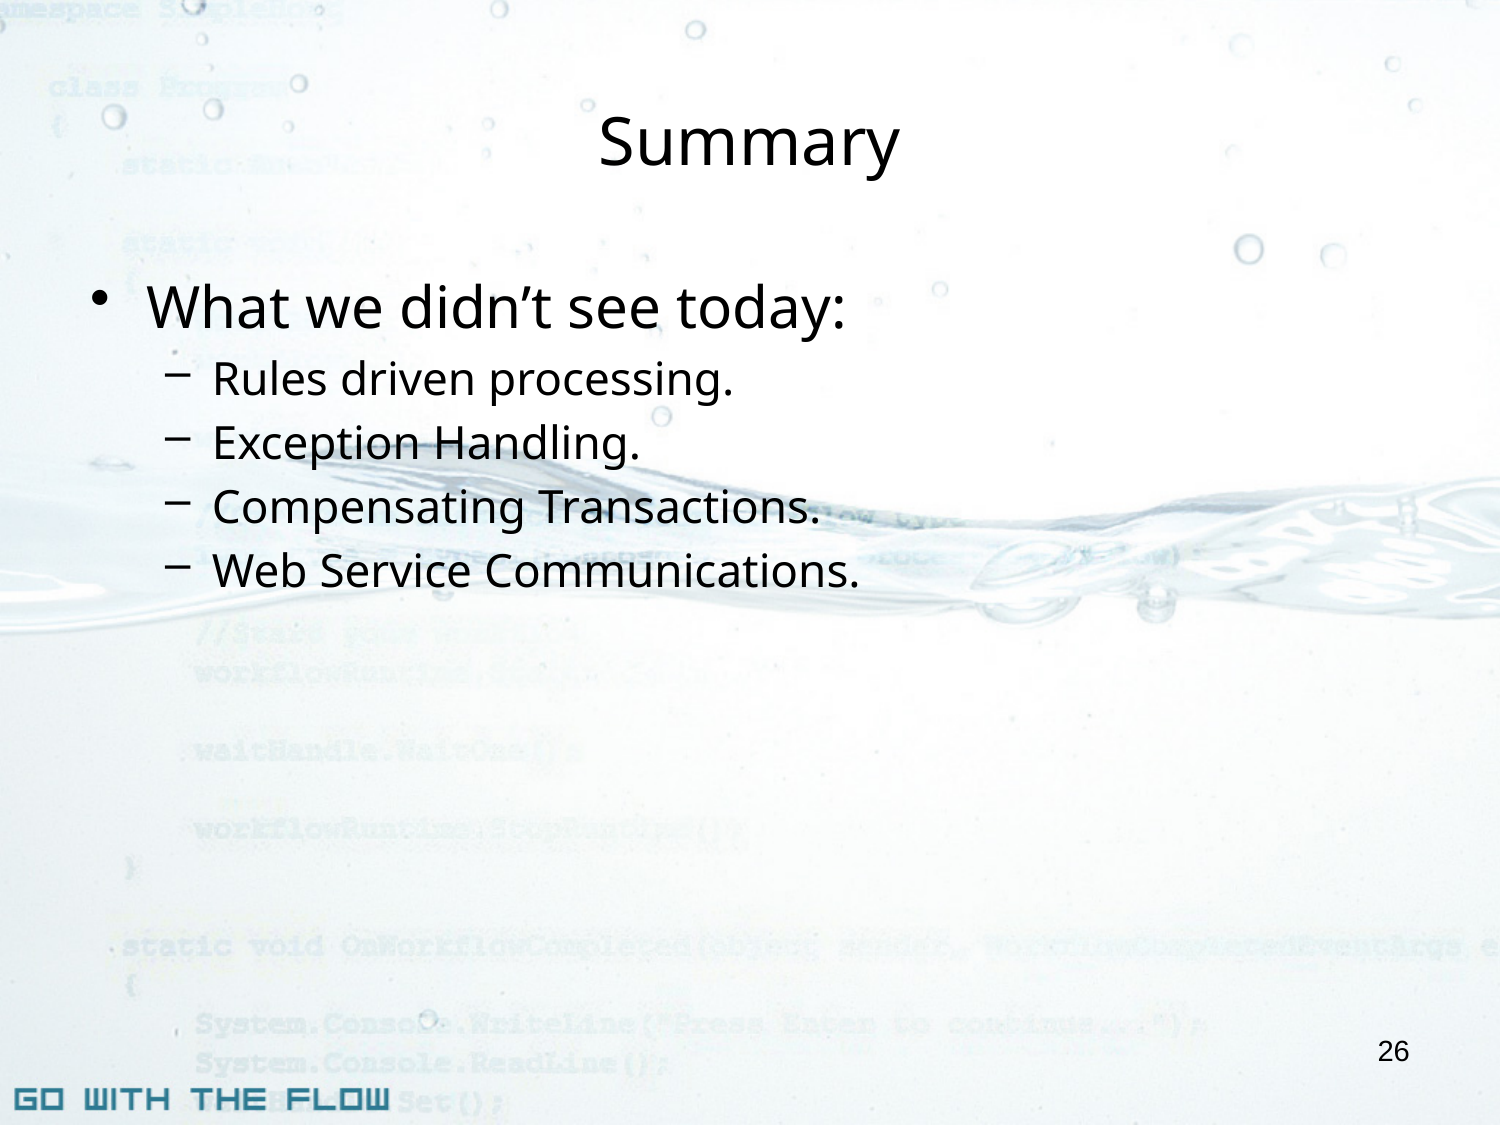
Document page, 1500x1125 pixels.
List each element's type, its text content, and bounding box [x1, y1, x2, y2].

list What we didn’t see today: Rules driven processing. Exception Handling. Compensating Transactions. Web Service Communications. [74, 262, 1426, 1006]
slide_number 26 [1074, 1024, 1426, 1103]
picture [0, 0, 1500, 1125]
title Summary [74, 44, 1426, 233]
